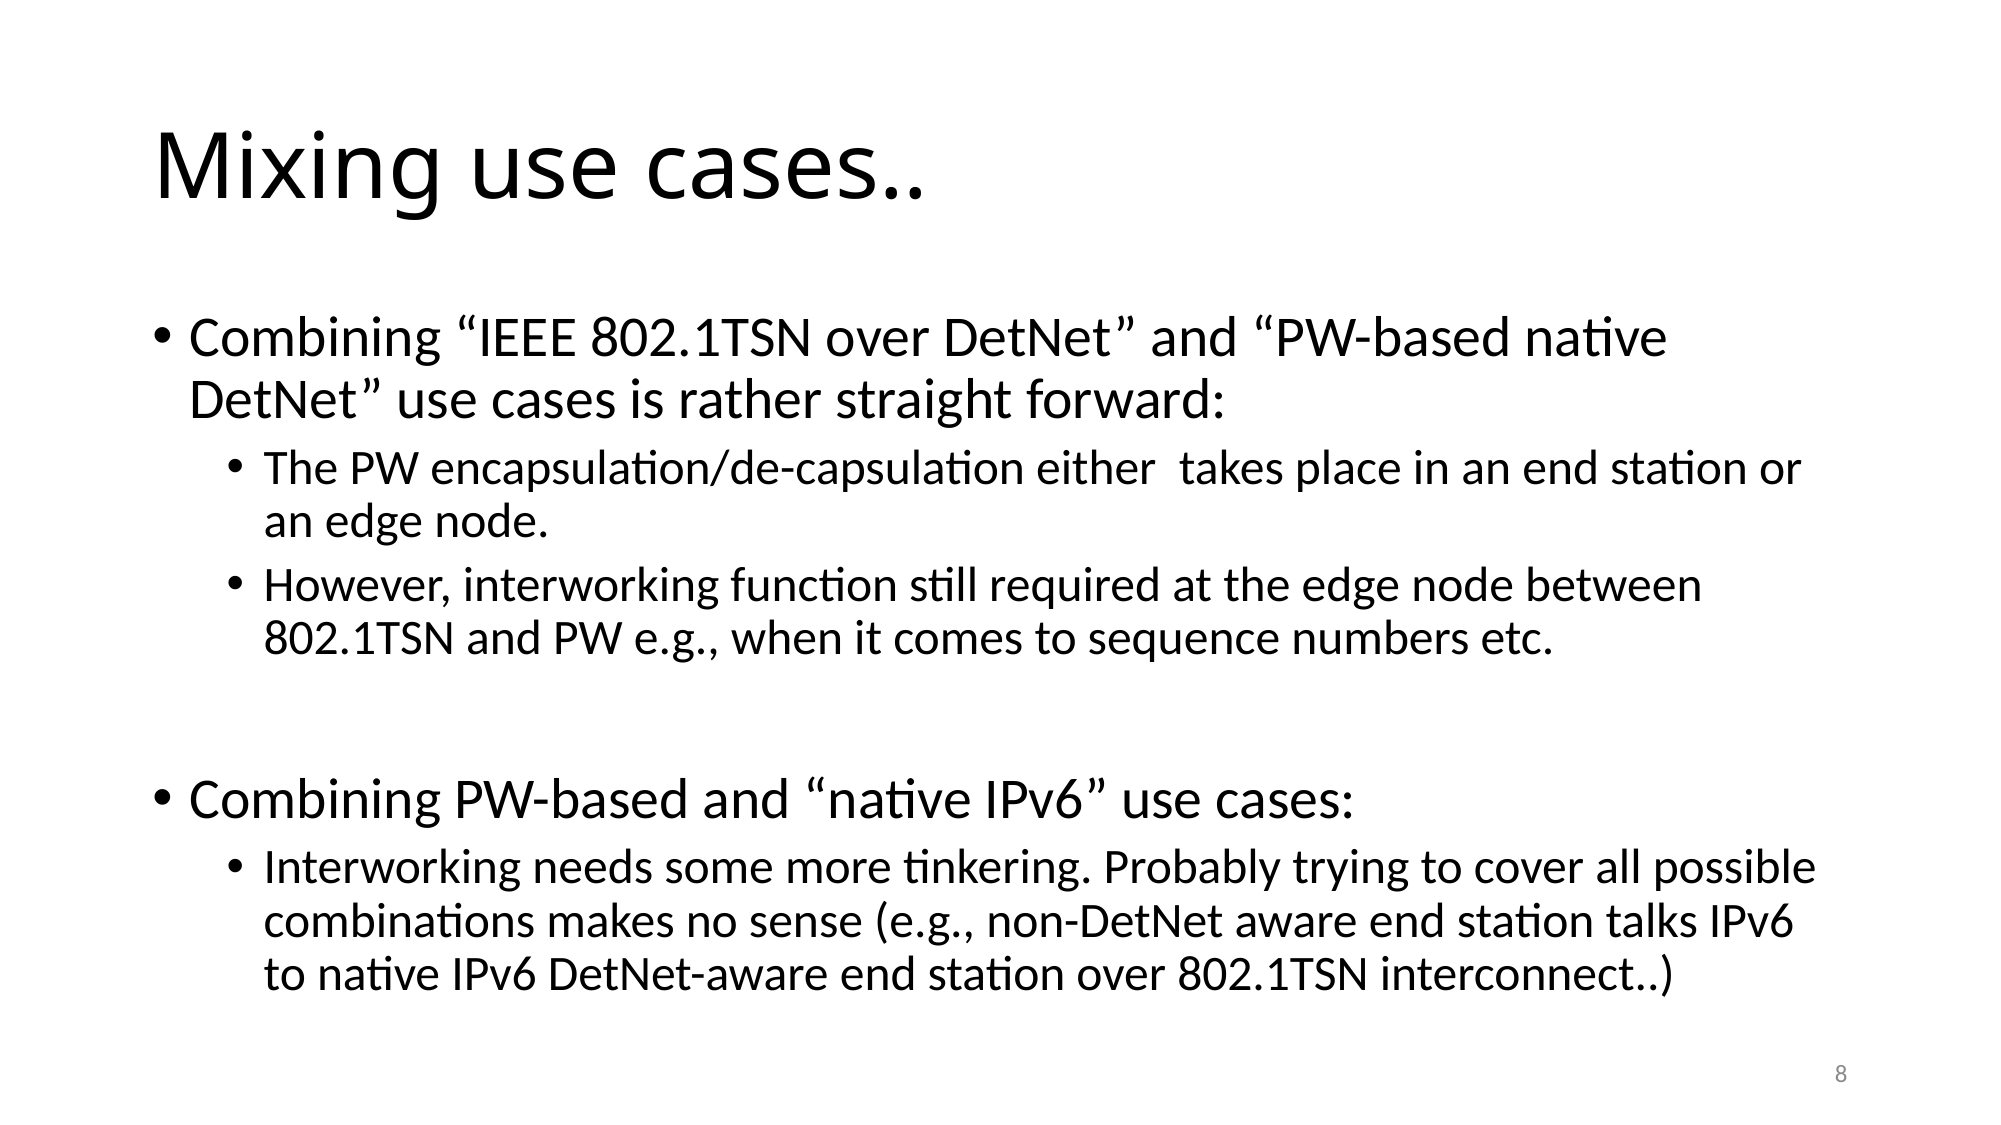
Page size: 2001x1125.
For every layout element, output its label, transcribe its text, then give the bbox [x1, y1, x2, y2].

list Combining “IEEE 802.1TSN over DetNet” and “PW-based native DetNet” use cases is rather straight forward: The PW encapsulation/de-capsulation either takes place in an end station or an edge node. However, interworking function still required at the edge node between 802.1TSN and PW e.g., when it comes to sequence numbers etc. Combining PW-based and “native IPv6” use cases: Interworking needs some more tinkering. Probably trying to cover all possible combinations makes no sense (e.g., non-DetNet aware end station talks IPv6 to native IPv6 DetNet-aware end station over 802.1TSN interconnect..) [137, 299, 1863, 1014]
title Mixing use cases.. [137, 59, 1863, 278]
slide_number 8 [1412, 1042, 1863, 1103]
